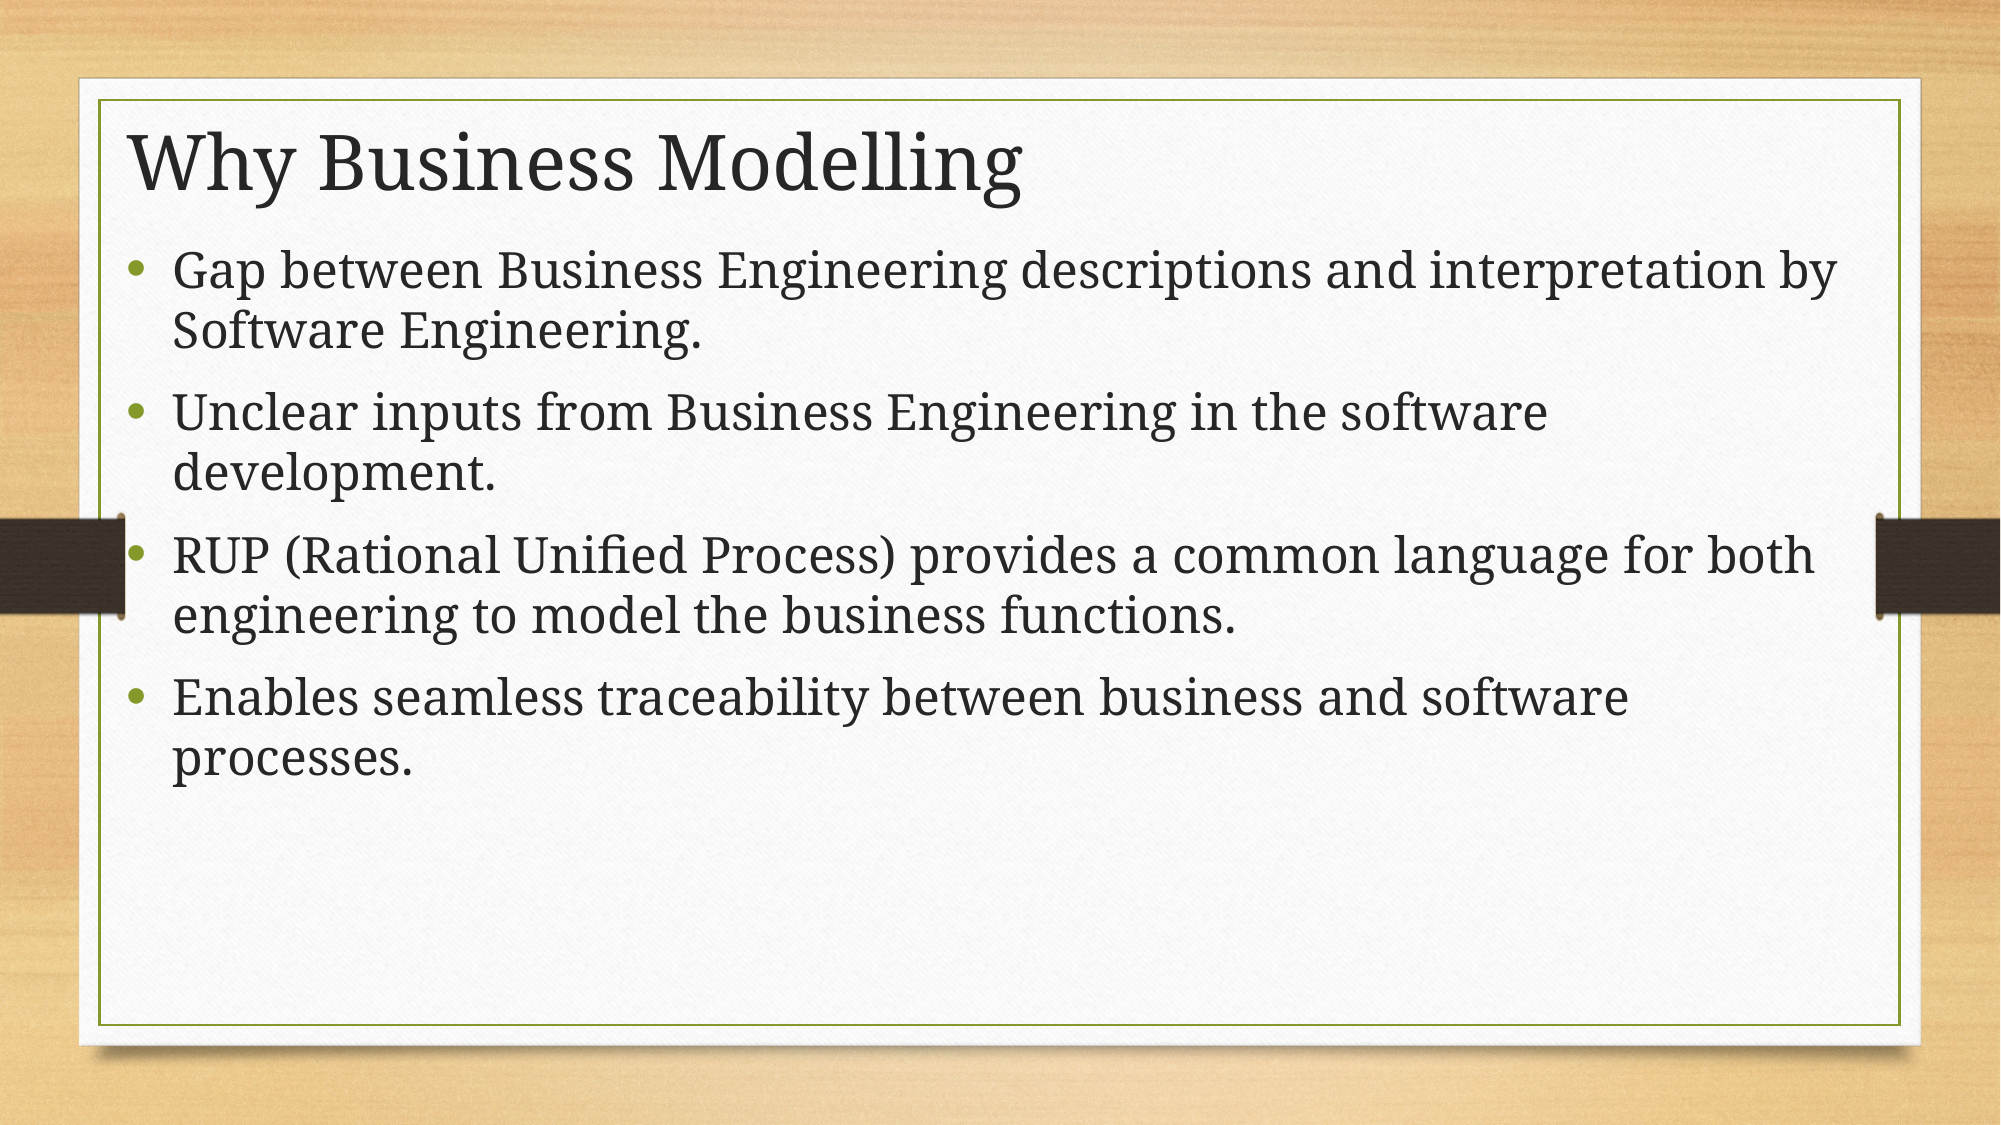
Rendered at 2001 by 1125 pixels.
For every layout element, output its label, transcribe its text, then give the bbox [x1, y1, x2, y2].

list Gap between Business Engineering descriptions and interpretation by Software Engineering. Unclear inputs from Business Engineering in the software development. RUP (Rational Unified Process) provides a common language for both engineering to model the business functions. Enables seamless traceability between business and software processes. [110, 230, 1878, 964]
picture [0, 0, 2001, 1125]
title Why Business Modelling [110, 105, 1878, 214]
